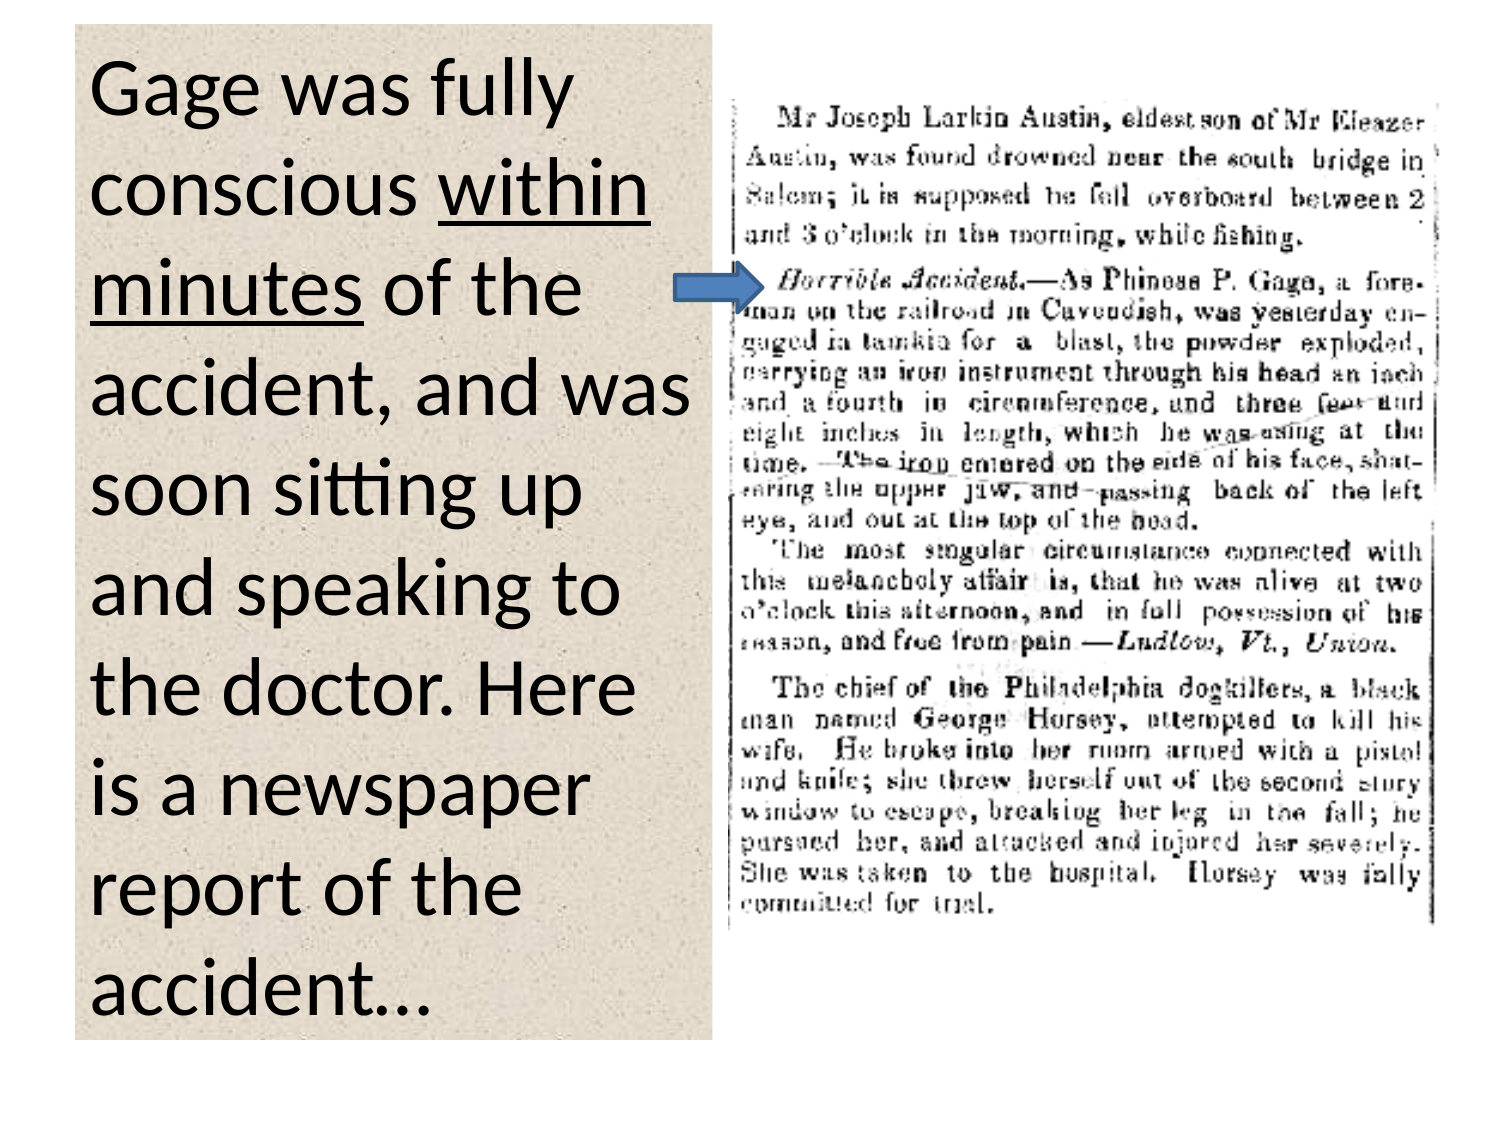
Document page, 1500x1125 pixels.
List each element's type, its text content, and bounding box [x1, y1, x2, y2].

picture [728, 99, 1449, 938]
text_box [672, 272, 723, 303]
text_box Gage was fully conscious within minutes of the accident, and was soon sitting up and speaking to the doctor. Here is a newspaper report of the accident… [75, 24, 713, 1040]
